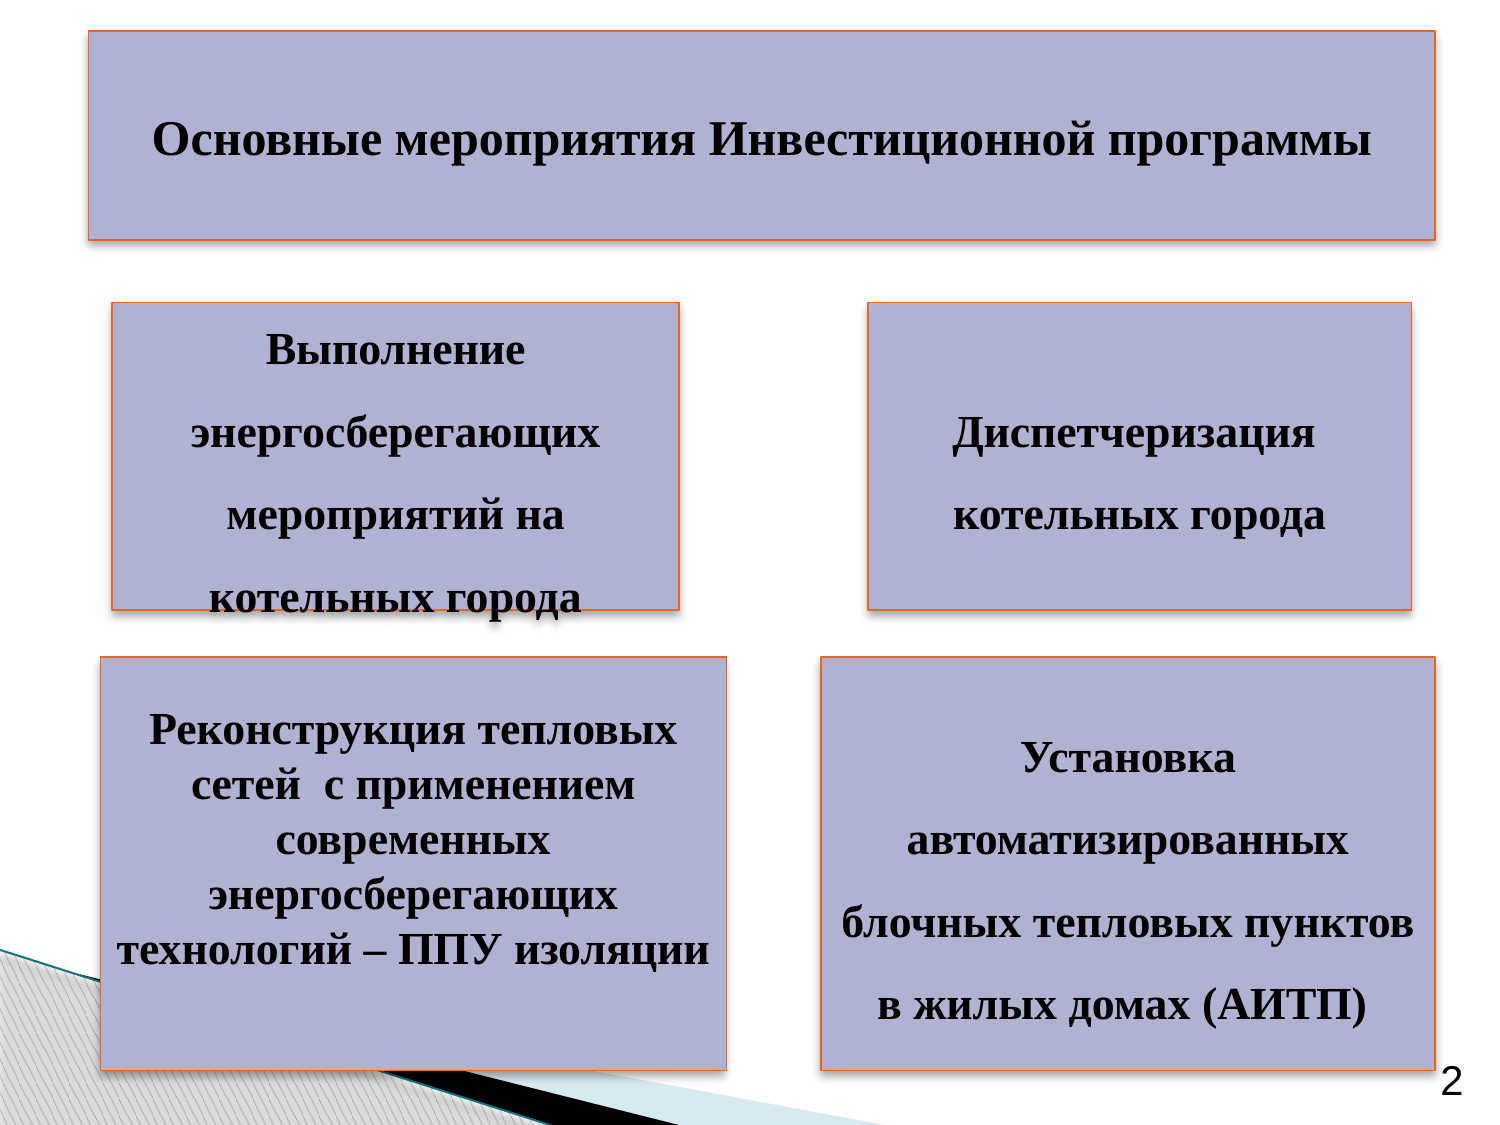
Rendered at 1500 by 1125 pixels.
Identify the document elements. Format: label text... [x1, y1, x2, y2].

text_box Основные мероприятия Инвестиционной программы [88, 30, 1436, 241]
text_box Реконструкция тепловых сетей с применением современных энергосберегающих технологий – ППУ изоляции [100, 656, 727, 1071]
text_box Установка автоматизированных блочных тепловых пунктов в жилых домах (АИТП) [820, 656, 1436, 1071]
text_box Диспетчеризация котельных города [867, 302, 1412, 611]
slide_number 2 [1411, 1046, 1479, 1112]
text_box Выполнение энергосберегающих мероприятий на котельных города [111, 302, 680, 611]
